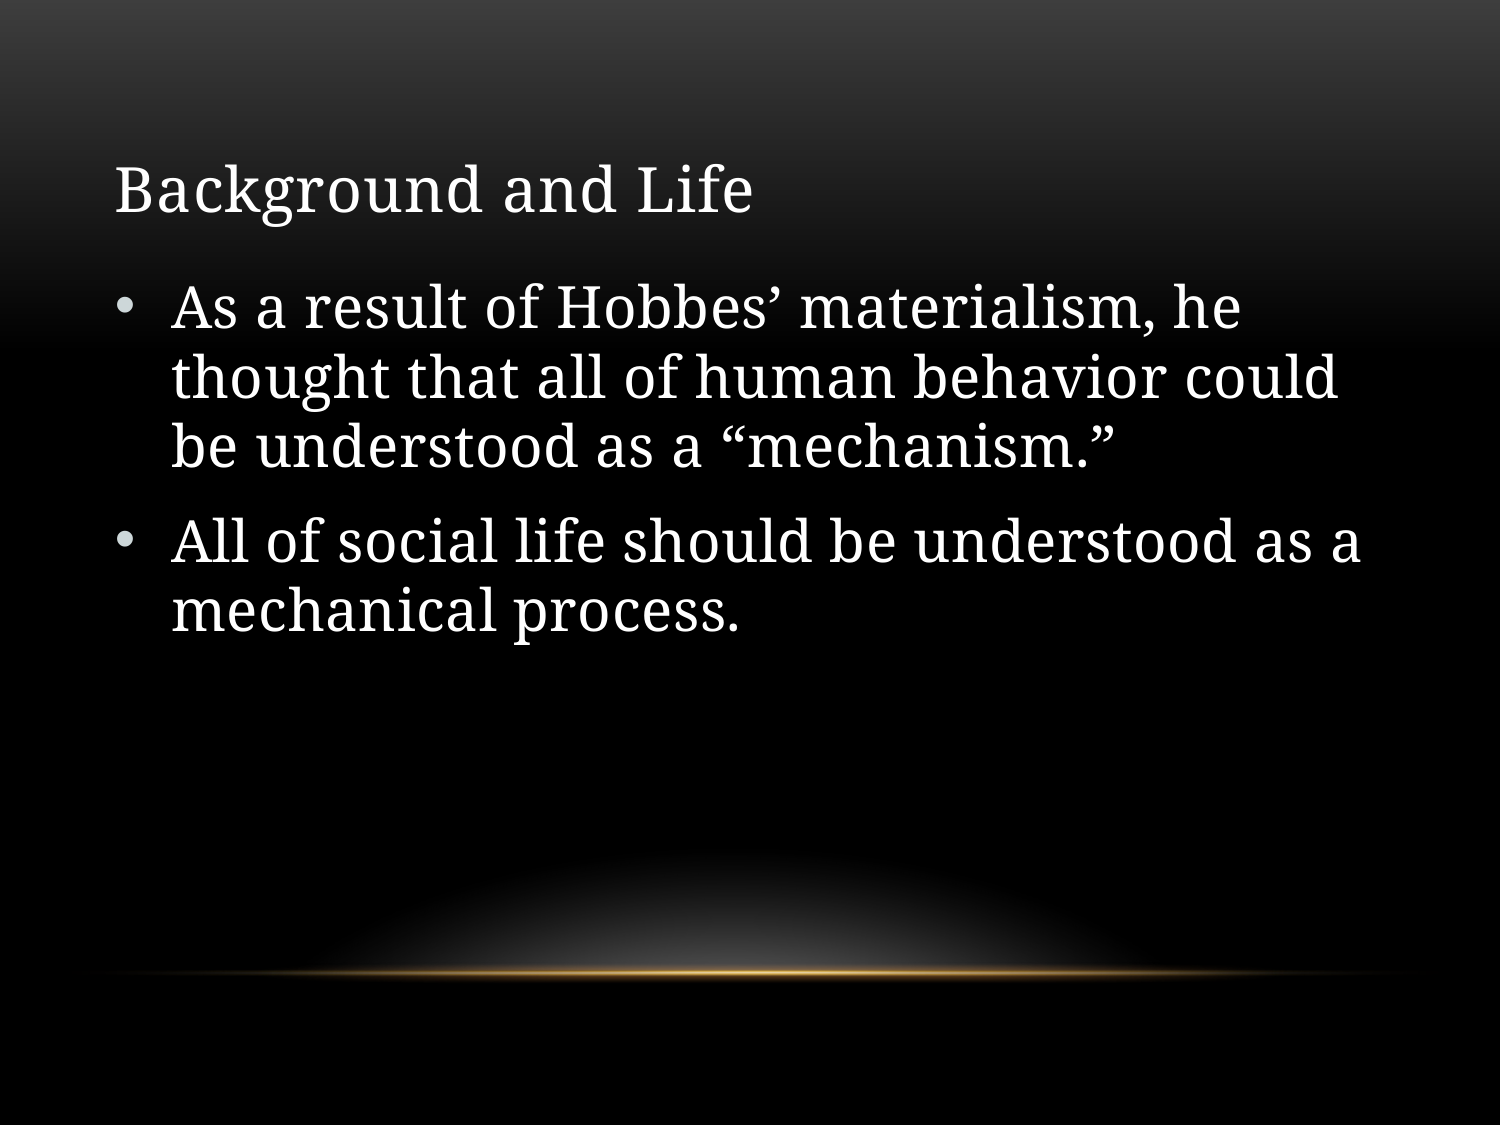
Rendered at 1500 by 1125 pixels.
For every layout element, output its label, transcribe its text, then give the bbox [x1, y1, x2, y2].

title Background and Life [99, 45, 1400, 233]
list As a result of Hobbes’ materialism, he thought that all of human behavior could be understood as a “mechanism.” All of social life should be understood as a mechanical process. [99, 262, 1400, 938]
picture [0, 0, 1500, 1125]
